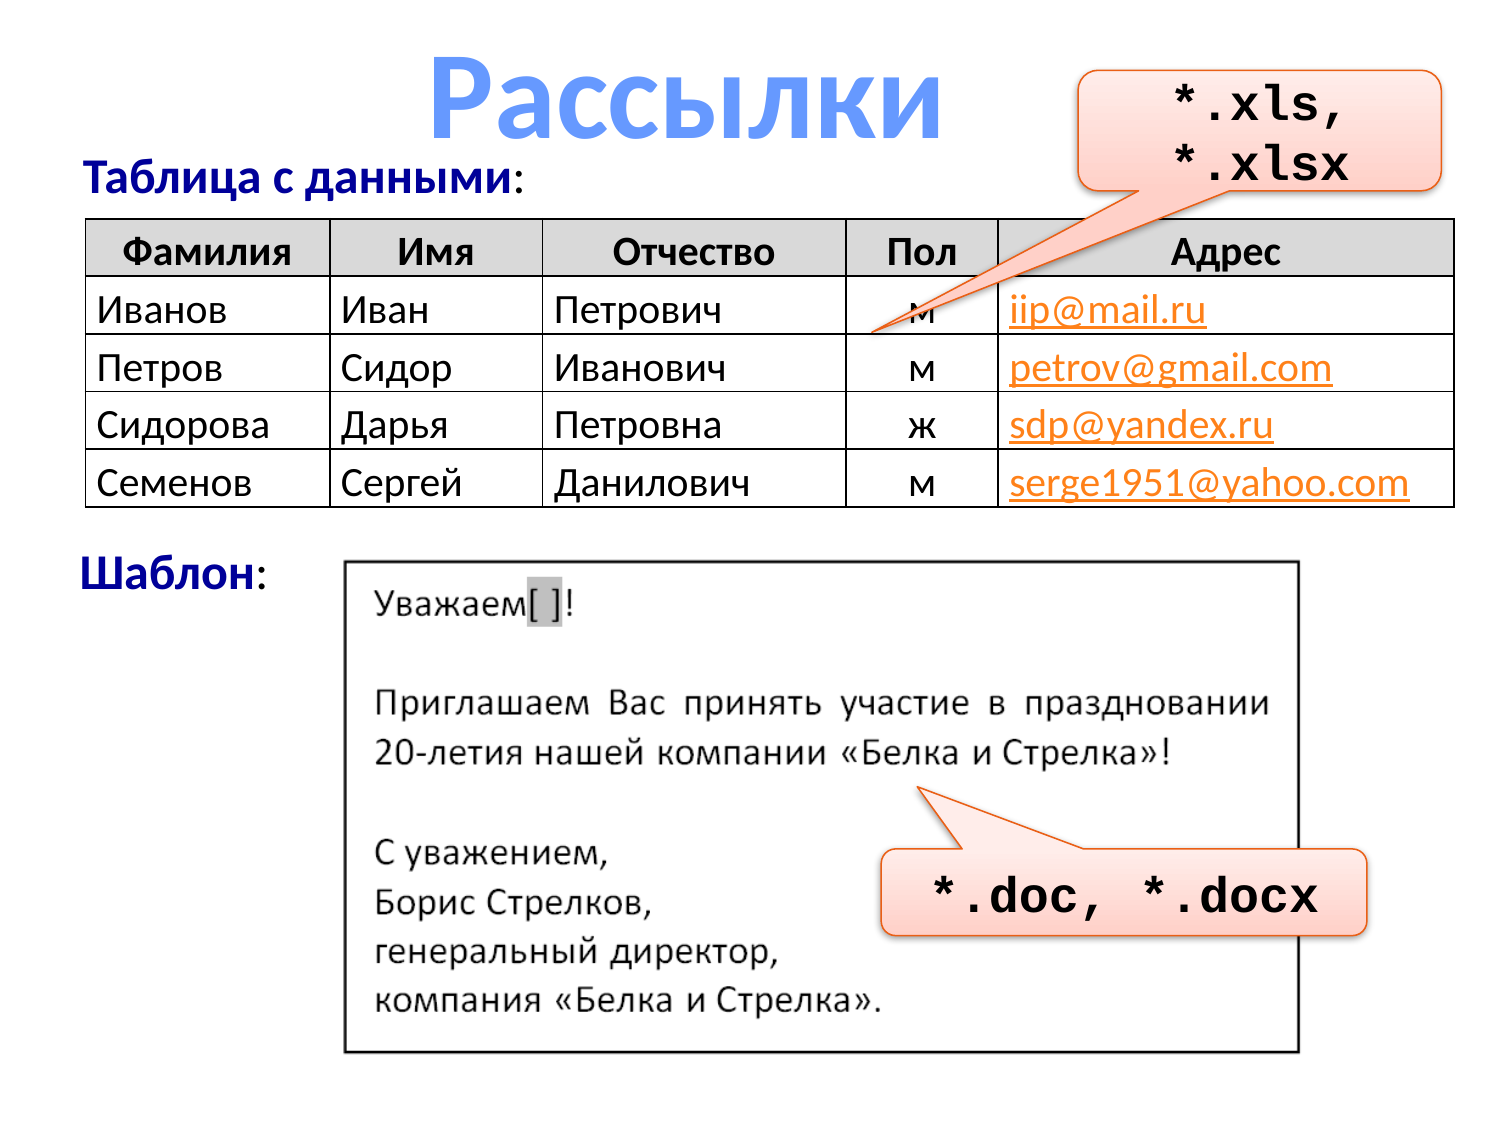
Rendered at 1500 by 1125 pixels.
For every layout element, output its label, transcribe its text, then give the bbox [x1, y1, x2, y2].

table_cell м [847, 450, 997, 506]
table_header Адрес [1040, 220, 1453, 275]
table_cell Петров [86, 335, 329, 391]
table_cell serge1951@yahoo.com [999, 450, 1453, 506]
text_box Таблица с данными: [68, 136, 628, 212]
table_cell petrov@gmail.com [999, 335, 1453, 391]
text_box *.xls, *.xlsx [871, 69, 1443, 334]
table_header Адрес [999, 220, 1075, 260]
table_header Фамилия [86, 220, 329, 275]
table_cell sdp@yandex.ru [999, 392, 1453, 448]
table_cell Сидор [331, 335, 542, 391]
table_header Пол [847, 220, 997, 275]
table_cell м [847, 335, 997, 391]
table_header Отчество [543, 220, 845, 275]
table_cell Иван [331, 277, 542, 333]
table_cell Семенов [86, 450, 329, 506]
table_cell Сергей [331, 450, 542, 506]
table_cell м [893, 292, 997, 333]
text_box Шаблон: [64, 531, 624, 607]
table_cell Иванов [86, 277, 329, 333]
table_cell ж [847, 392, 997, 448]
table_cell Сидорова [86, 392, 329, 448]
table_cell Петровна [543, 392, 845, 448]
title Рассылки [0, 49, 1374, 127]
table_cell Дарья [331, 392, 542, 448]
table_cell Петрович [543, 277, 845, 333]
table_cell Данилович [543, 450, 845, 506]
table_cell Иванович [543, 335, 845, 391]
table_header Имя [331, 220, 542, 275]
table_cell м [847, 277, 967, 333]
text_box *.doc, *.docx [1311, 848, 1368, 937]
table_cell iip@mail.ru [999, 277, 1453, 333]
picture [336, 555, 1306, 1057]
